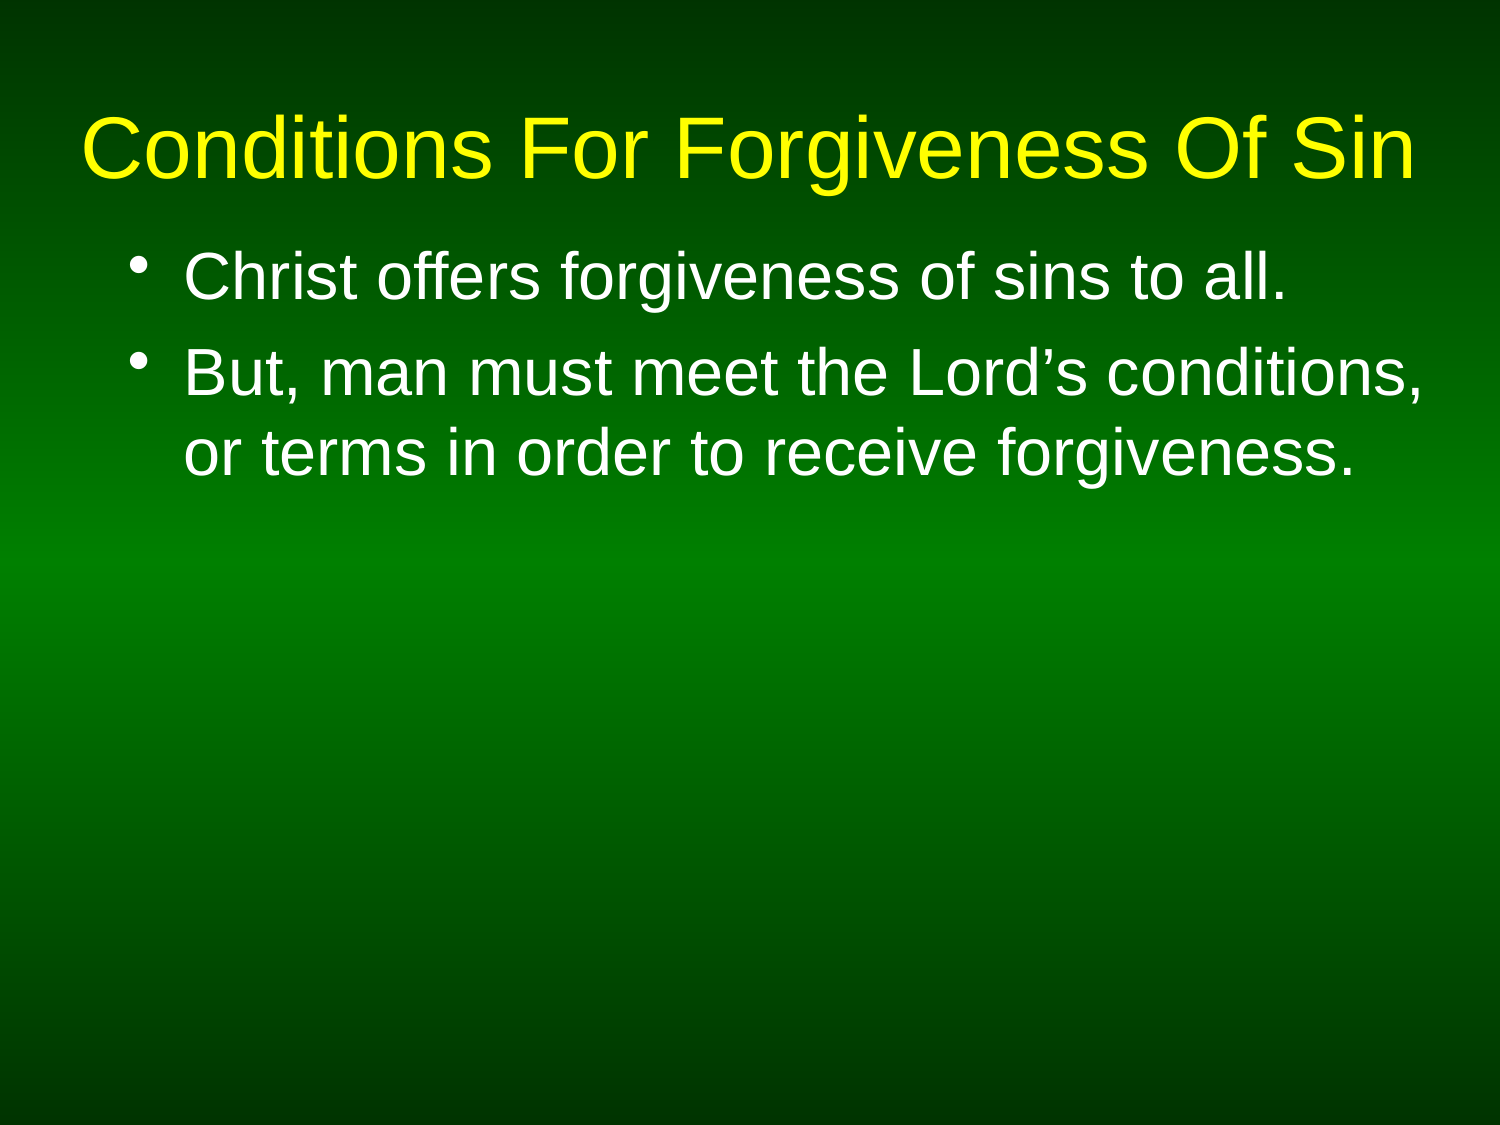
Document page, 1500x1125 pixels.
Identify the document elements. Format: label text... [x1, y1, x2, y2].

title Conditions For Forgiveness Of Sin [37, 50, 1463, 238]
list Christ offers forgiveness of sins to all. But, man must meet the Lord’s conditions, or terms in order to receive forgiveness. [112, 224, 1463, 1125]
